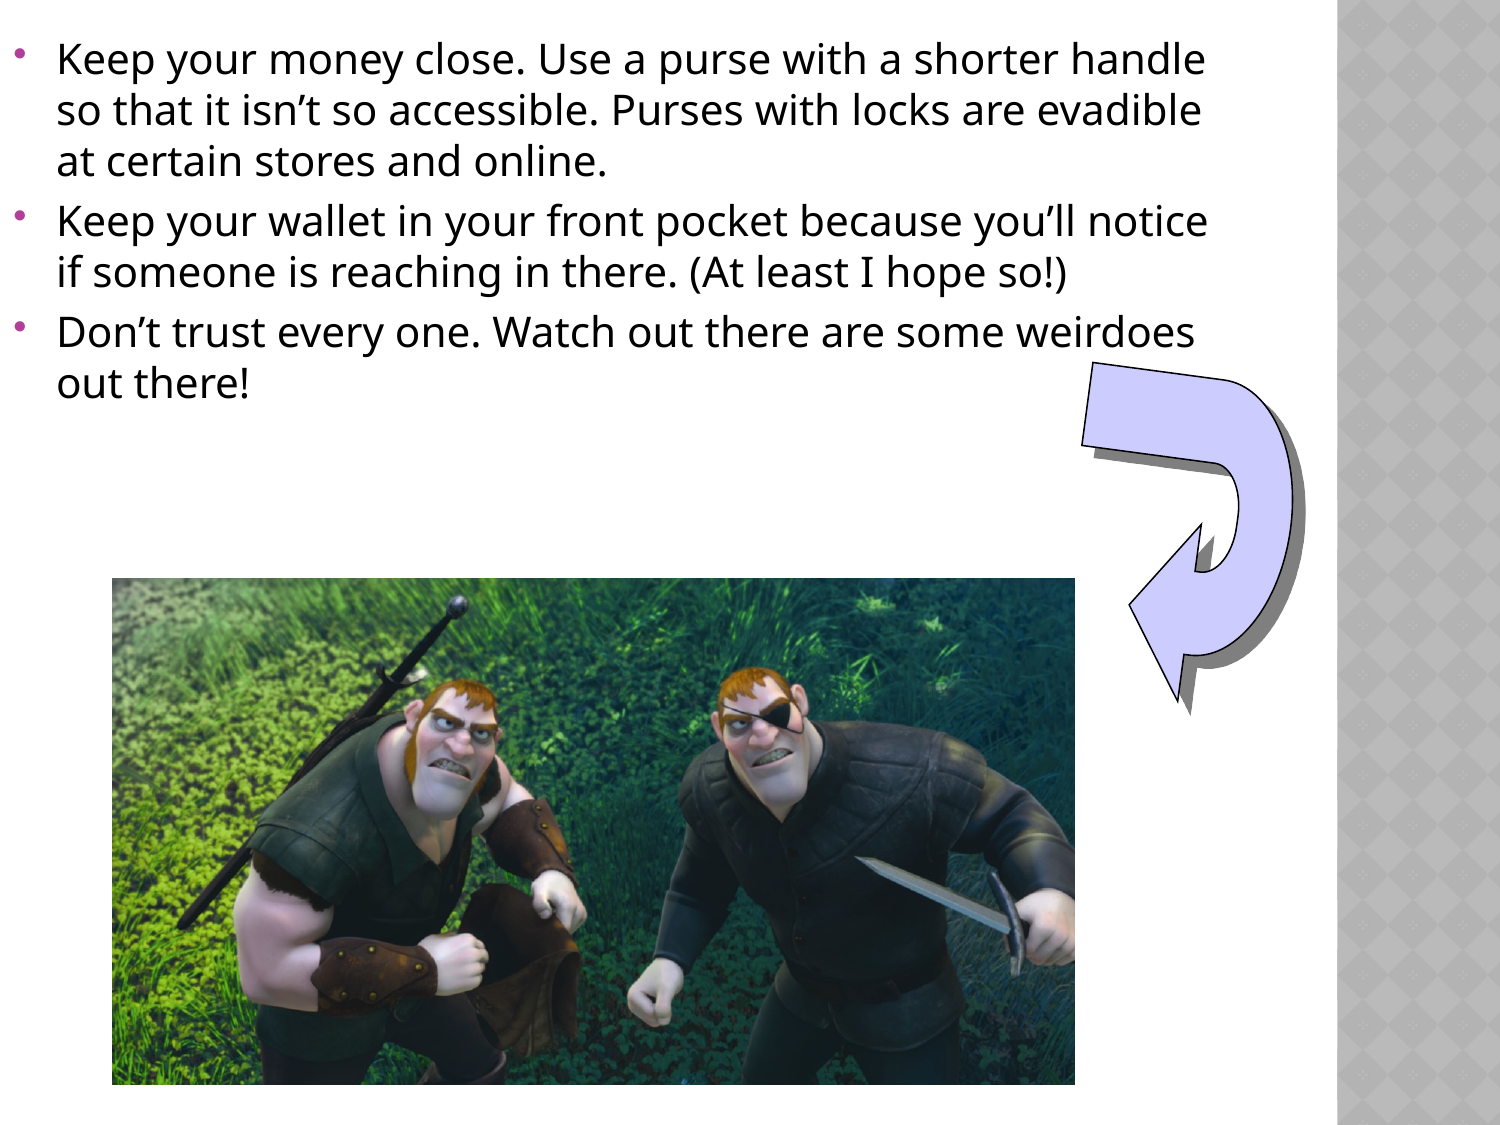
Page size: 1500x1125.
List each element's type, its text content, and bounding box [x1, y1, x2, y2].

picture [111, 578, 1076, 1085]
list Keep your money close. Use a purse with a shorter handle so that it isn’t so accessible. Purses with locks are evadible at certain stores and online. Keep your wallet in your front pocket because you’ll notice if someone is reaching in there. (At least I hope so!) Don’t trust every one. Watch out there are some weirdoes out there! [0, 24, 1225, 425]
text_box [1081, 362, 1293, 702]
